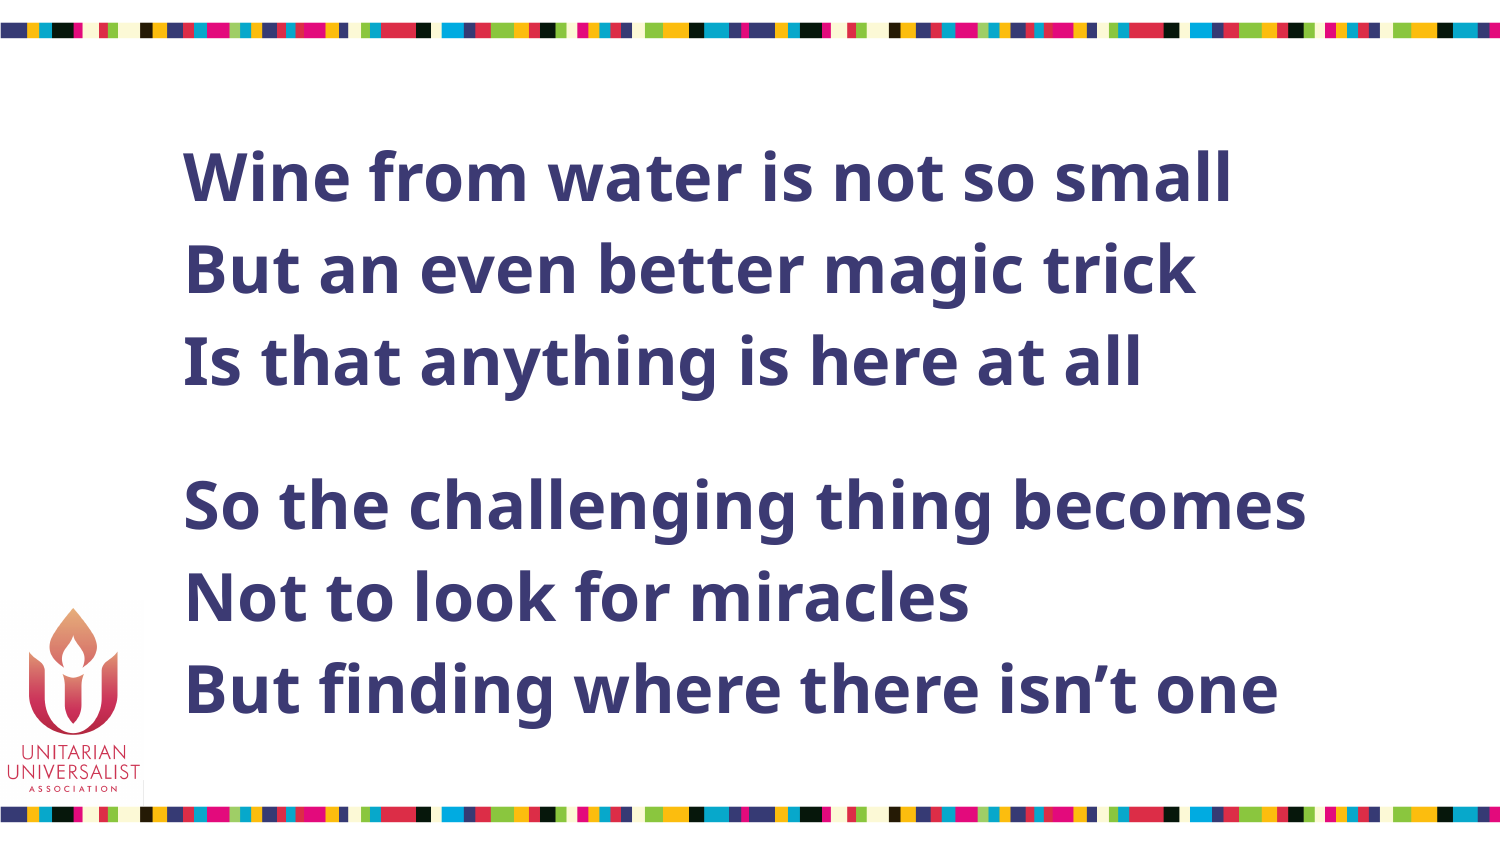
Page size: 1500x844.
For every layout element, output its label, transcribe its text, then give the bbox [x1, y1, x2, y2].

text_box Wine from water is not so small But an even better magic trick Is that anything is here at all So the challenging thing becomes Not to look for miracles But finding where there isn’t one [168, 107, 1495, 742]
picture [0, 600, 1500, 824]
picture [0, 22, 1500, 40]
